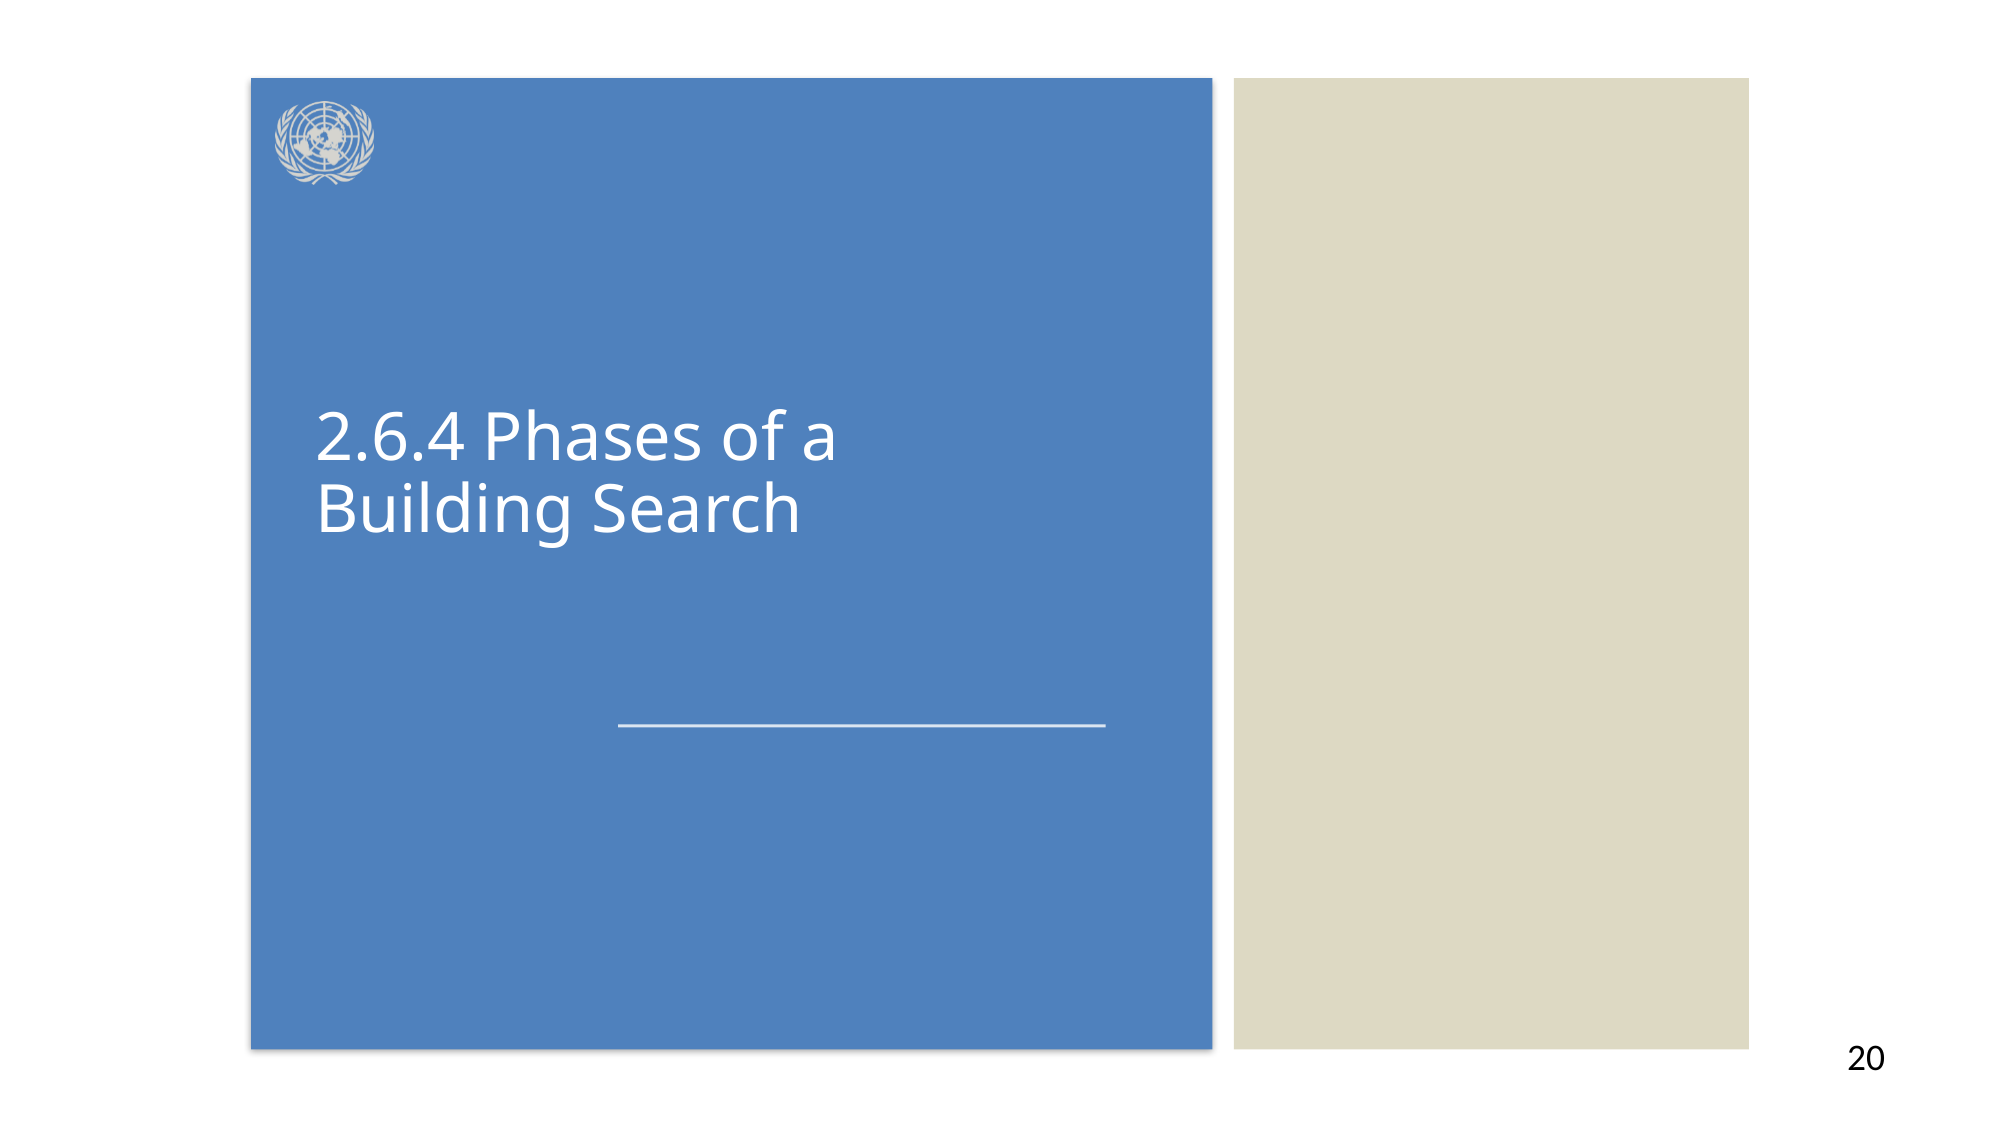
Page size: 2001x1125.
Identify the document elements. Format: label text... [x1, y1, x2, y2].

title 2.6.4 Phases of a Building Search [300, 208, 1131, 707]
slide_number 20 [1433, 1025, 1900, 1085]
text_box [251, 78, 1213, 1050]
text_box [1233, 78, 1749, 1050]
picture [274, 101, 374, 186]
